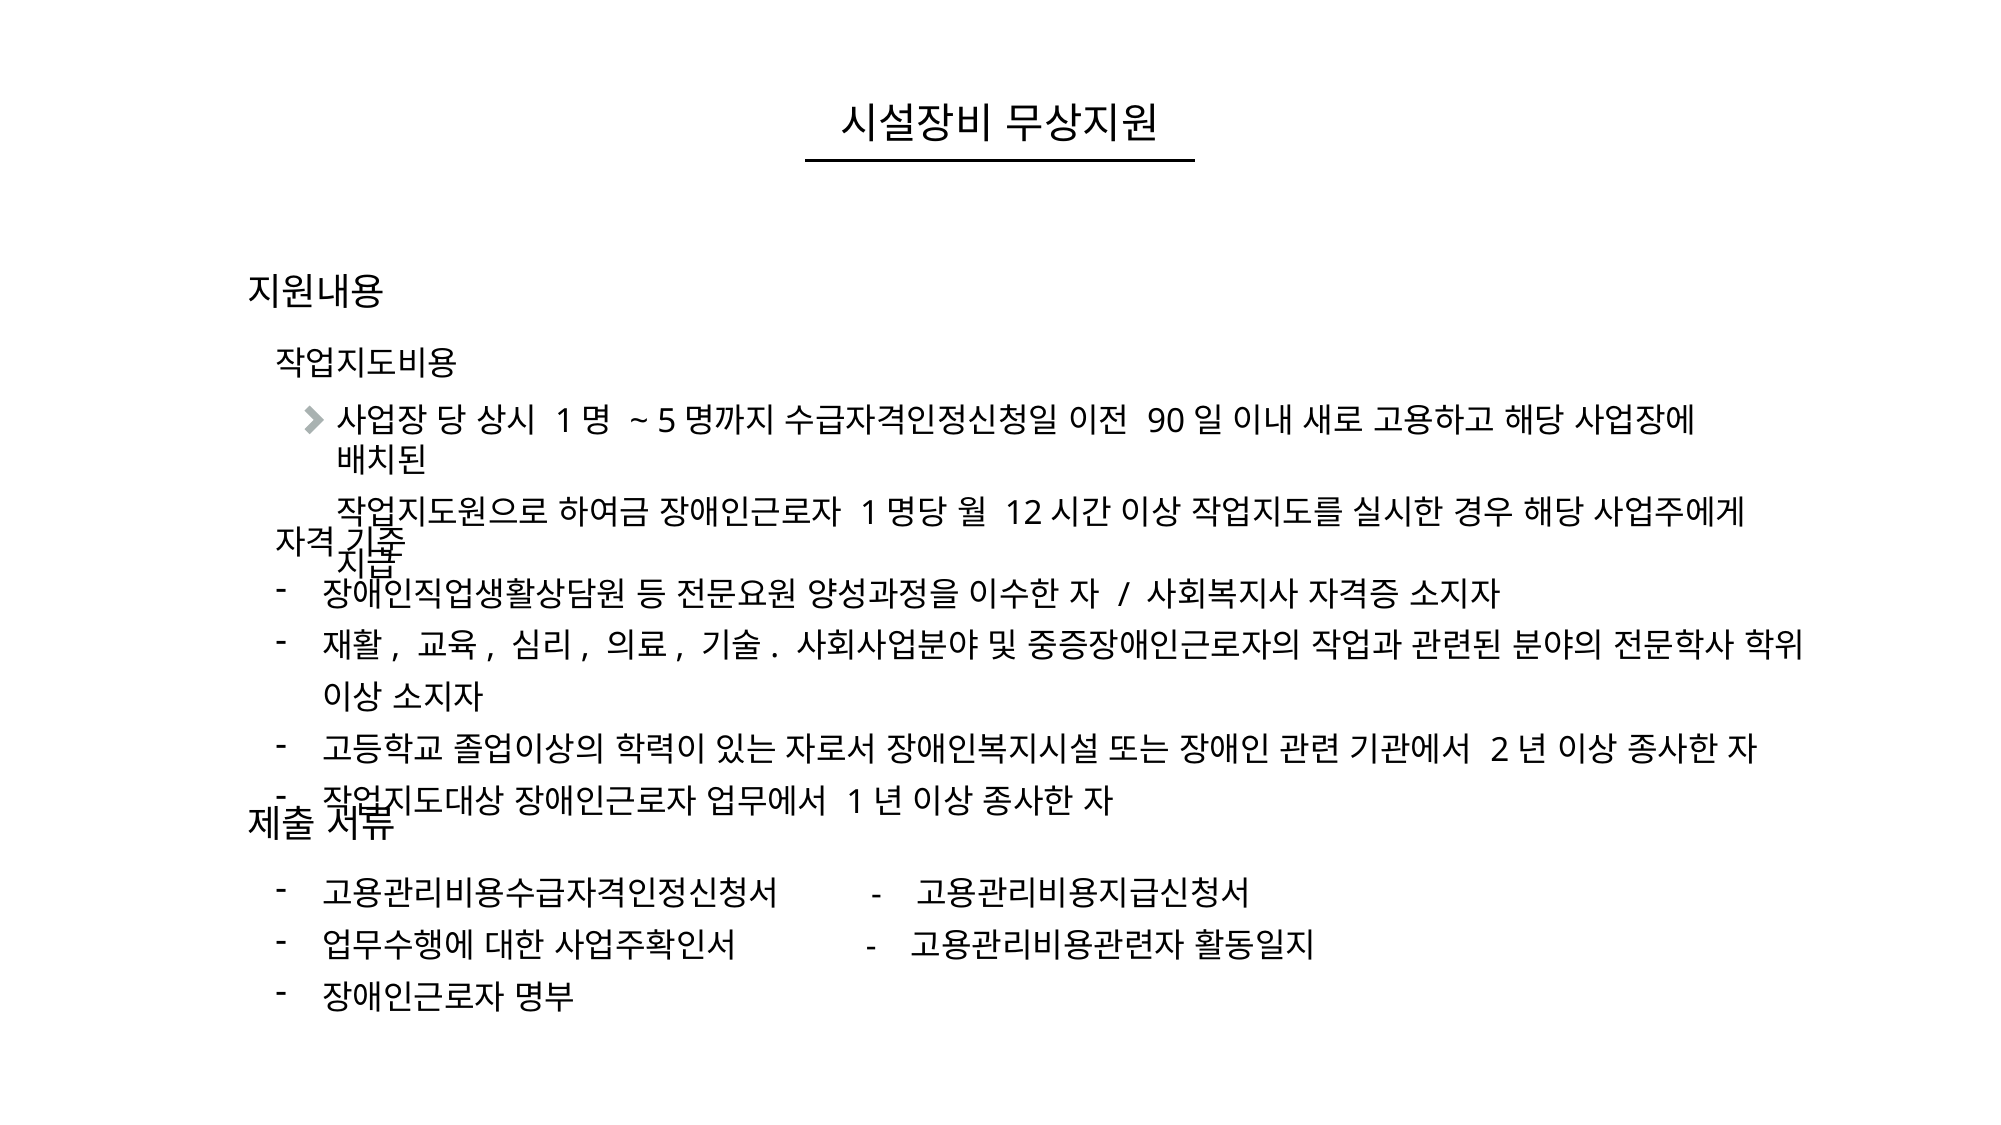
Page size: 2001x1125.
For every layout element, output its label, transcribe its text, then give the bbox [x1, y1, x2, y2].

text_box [299, 391, 1768, 501]
text_box 시설장비 무상지원 [727, 89, 1273, 154]
text_box 자격 기준 장애인직업생활상담원 등 전문요원 양성과정을 이수한 자 / 사회복지사 자격증 소지자 재활, 교육, 심리, 의료, 기술. 사회사업분야 및 중증장애인근로자의 작업과 관련된 분야의 전문학사 학위 이상 소지자 고등학교 졸업이상의 학력이 있는 자로서 장애인복지시설 또는 장애인 관련 기관에서 2년 이상 종사한 자 작업지도대상 장애인근로자 업무에서 1년 이상 종사한 자 [260, 513, 1870, 828]
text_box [232, 260, 1768, 391]
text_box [232, 792, 1768, 1026]
